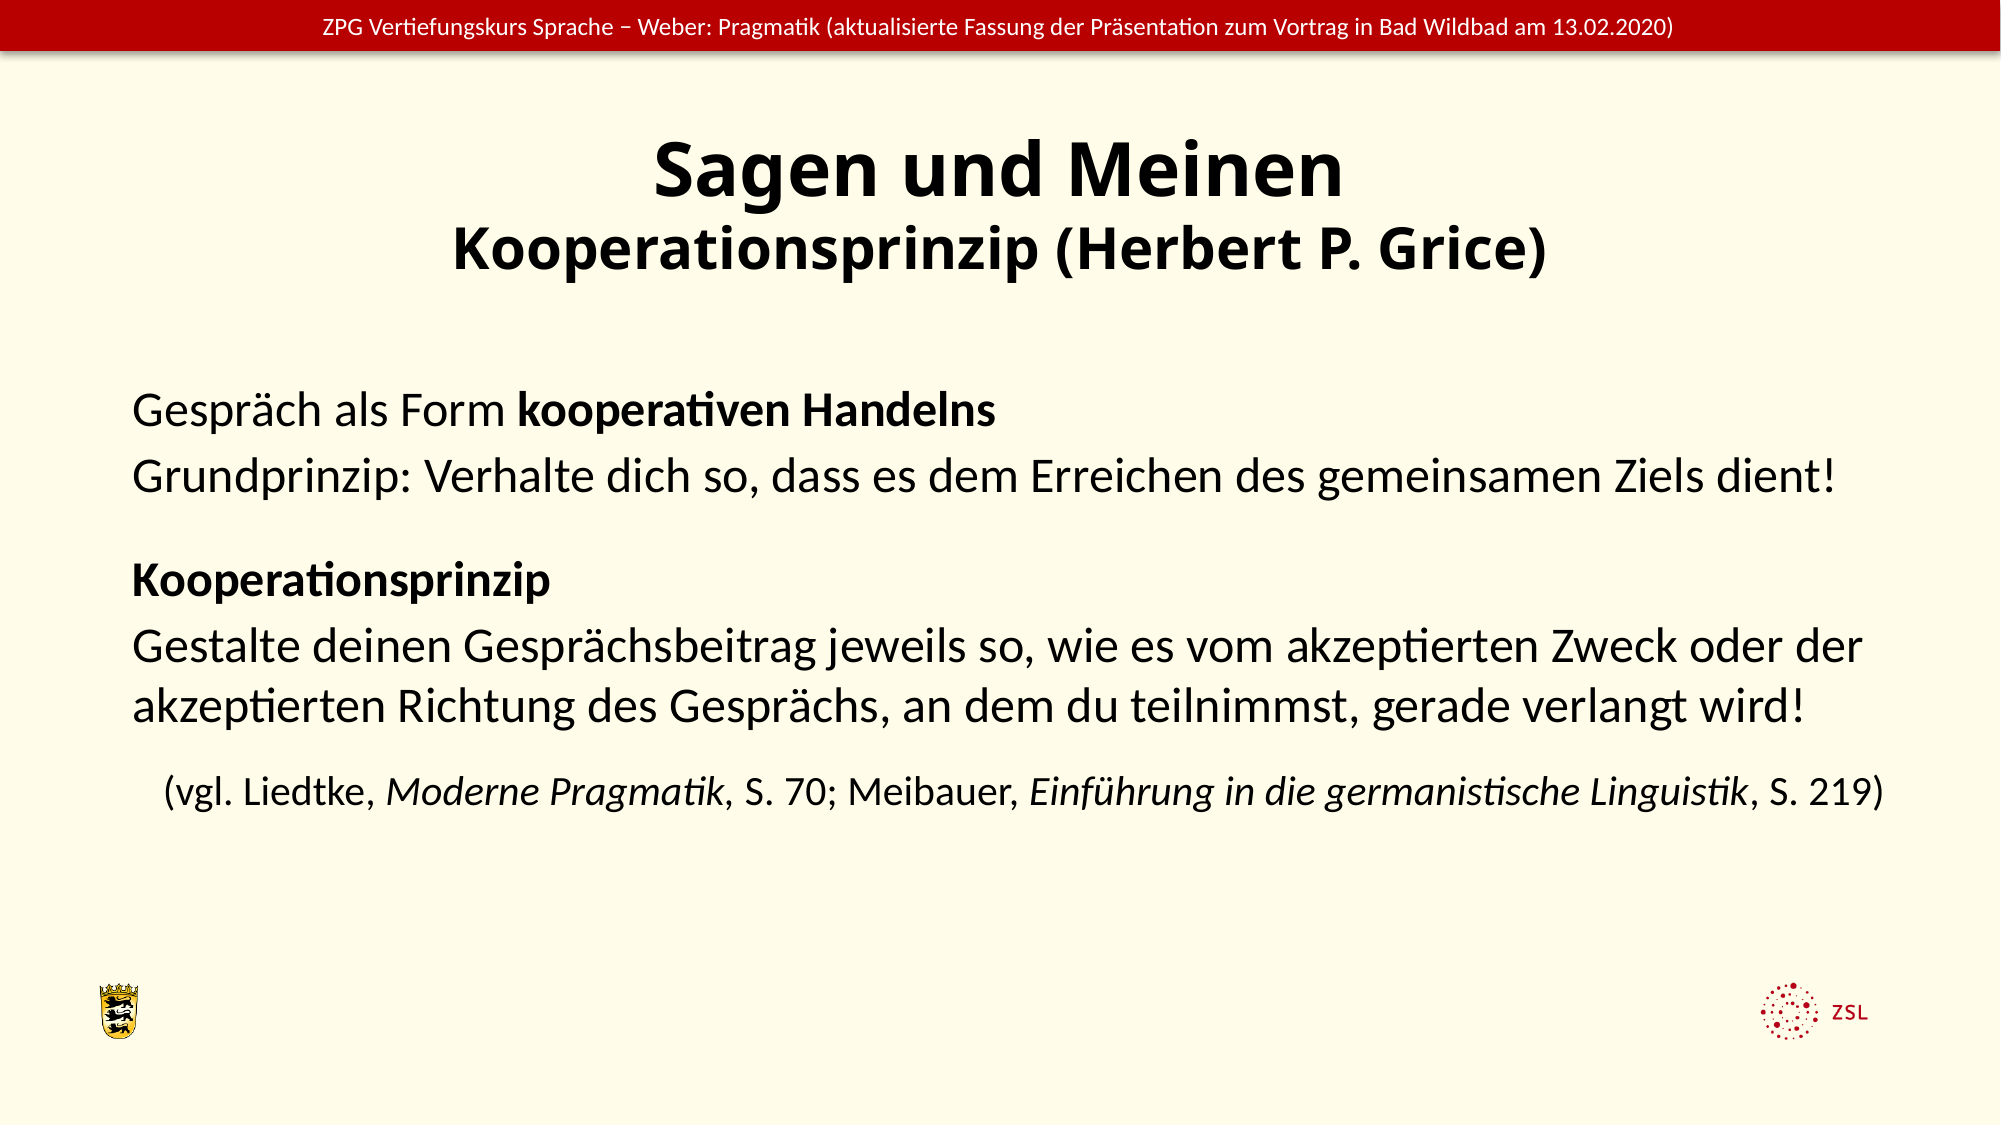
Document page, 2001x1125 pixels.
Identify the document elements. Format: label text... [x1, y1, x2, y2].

picture [98, 981, 140, 1041]
picture [1746, 968, 1882, 1054]
list Gespräch als Form kooperativen Handelns Grundprinzip: Verhalte dich so, dass es dem Erreichen des gemeinsamen Ziels dient! Kooperationsprinzip Gestalte deinen Gesprächsbeitrag jeweils so, wie es vom akzeptierten Zweck oder der akzeptierten Richtung des Gesprächs, an dem du teilnimmst, gerade verlangt wird! (vgl. Liedtke, Moderne Pragmatik, S. 70; Meibauer, Einführung in die germanistische Linguistik, S. 219) [99, 302, 1900, 965]
title Sagen und Meinen Kooperationsprinzip (Herbert P. Grice) [99, 113, 1900, 289]
